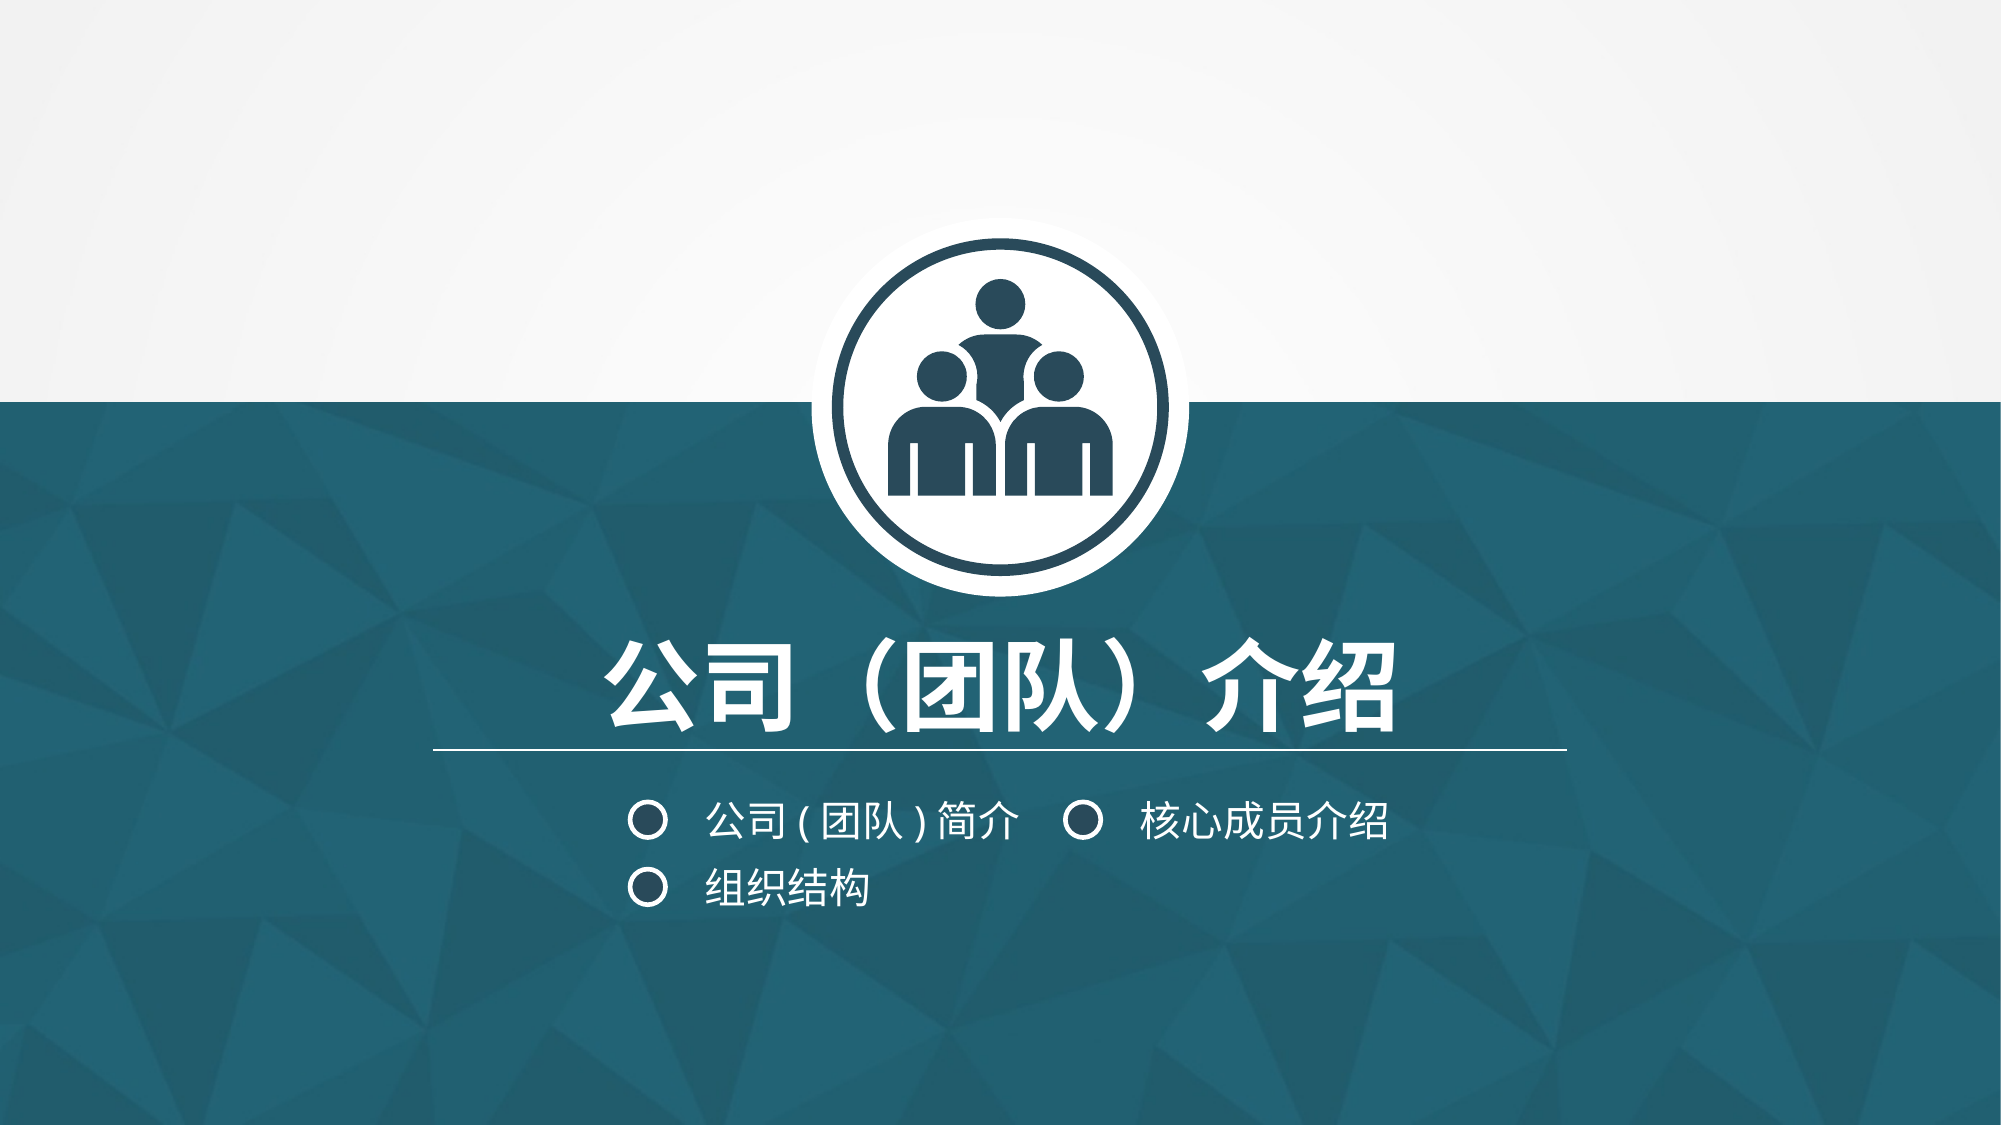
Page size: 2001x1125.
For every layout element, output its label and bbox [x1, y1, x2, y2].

text_box [811, 217, 1190, 597]
picture [0, 0, 2001, 1125]
